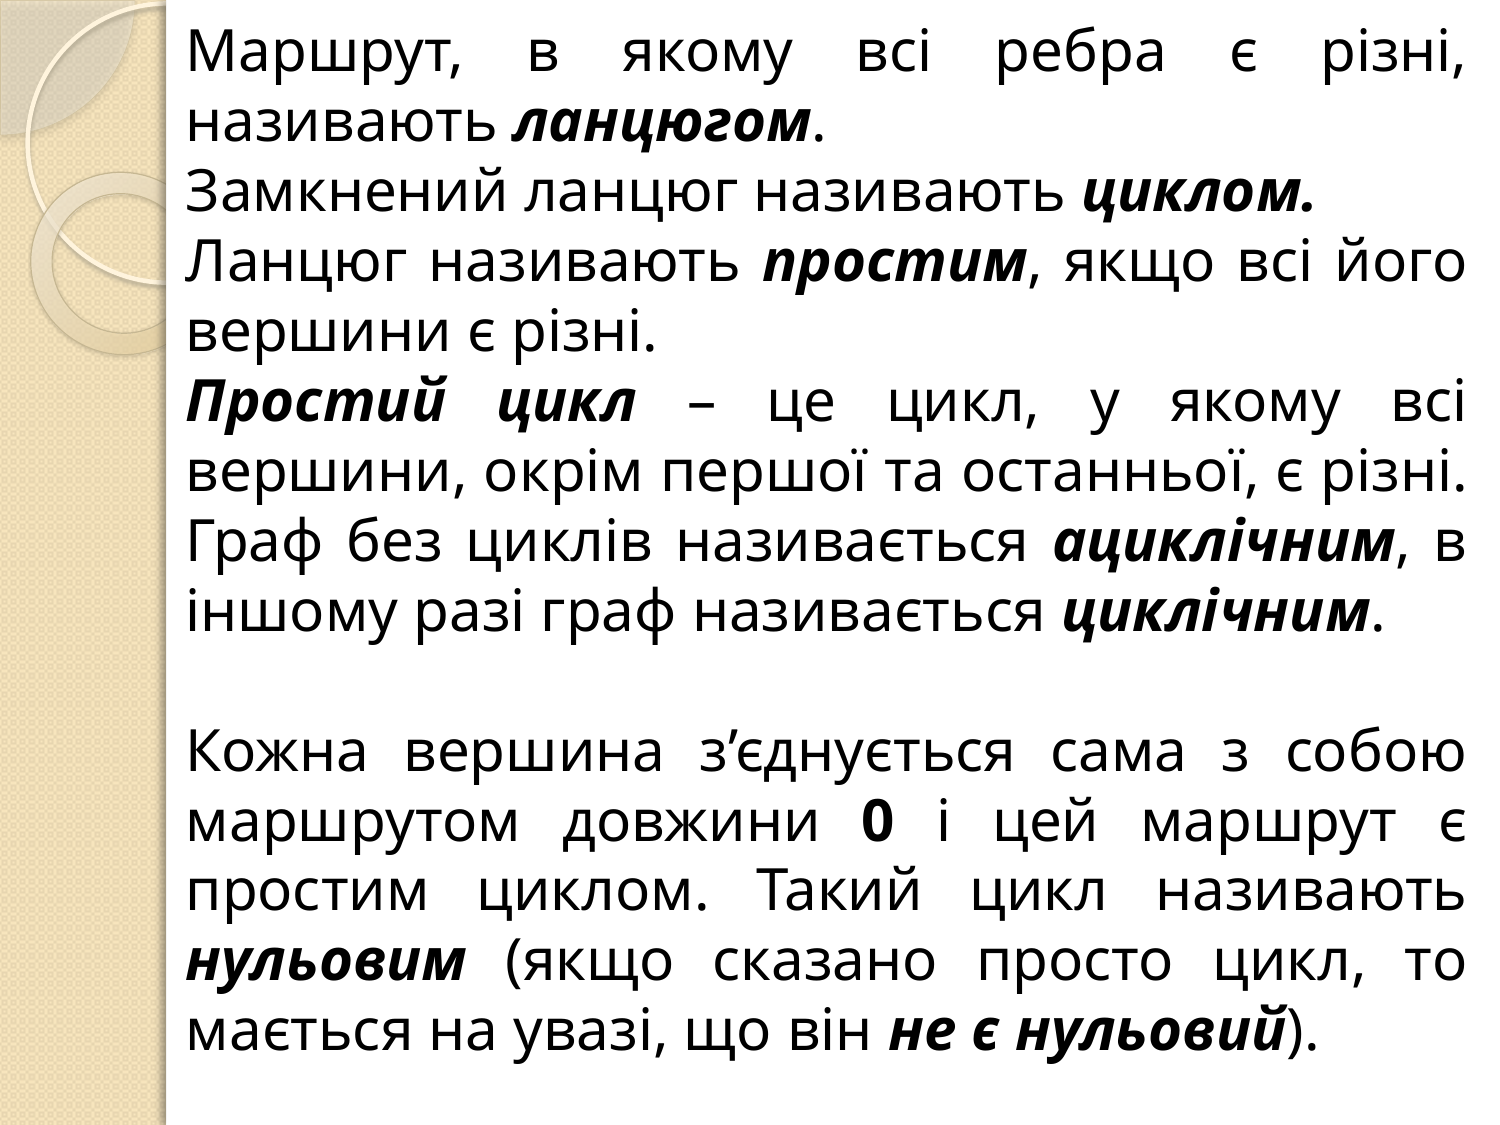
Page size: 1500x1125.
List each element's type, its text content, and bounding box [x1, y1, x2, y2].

text_box Маршрут, в якому всі ребра є різні, називають ланцюгом. Замкнений ланцюг називають циклом. Ланцюг називають простим, якщо всі його вершини є різні. Простий цикл – це цикл, у якому всі вершини, окрім першої та останньої, є різні. Граф без циклів називається ациклічним, в іншому разі граф називається циклічним. Кожна вершина з’єднується сама з собою маршрутом довжини 0 і цей маршрут є простим циклом. Такий цикл називають нульовим (якщо сказано просто цикл, то мається на увазі, що він не є нульовий). [171, 5, 1483, 1070]
